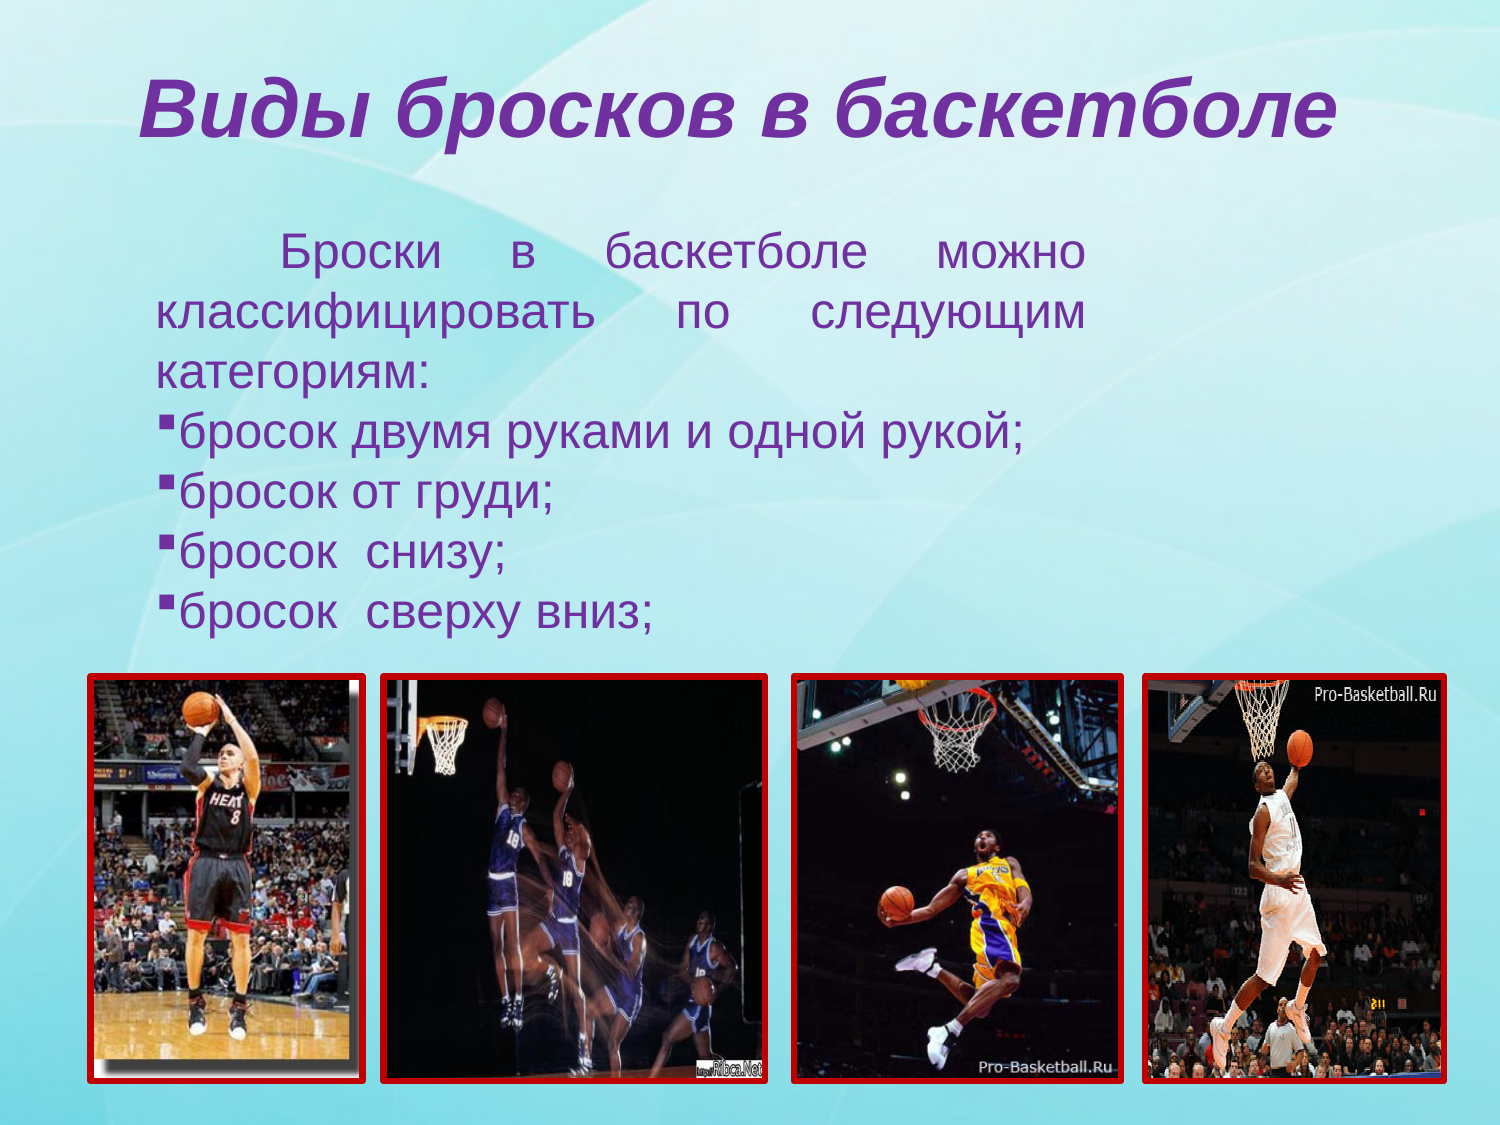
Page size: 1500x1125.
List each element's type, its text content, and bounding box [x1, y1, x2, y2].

text_box Броски в баскетболе можно классифицировать по следующим категориям: бросок двумя руками и одной рукой; бросок от груди; бросок снизу; бросок сверху вниз; [140, 210, 1102, 699]
picture [0, 0, 1500, 1125]
text_box Виды бросков в баскетболе [123, 46, 1356, 162]
